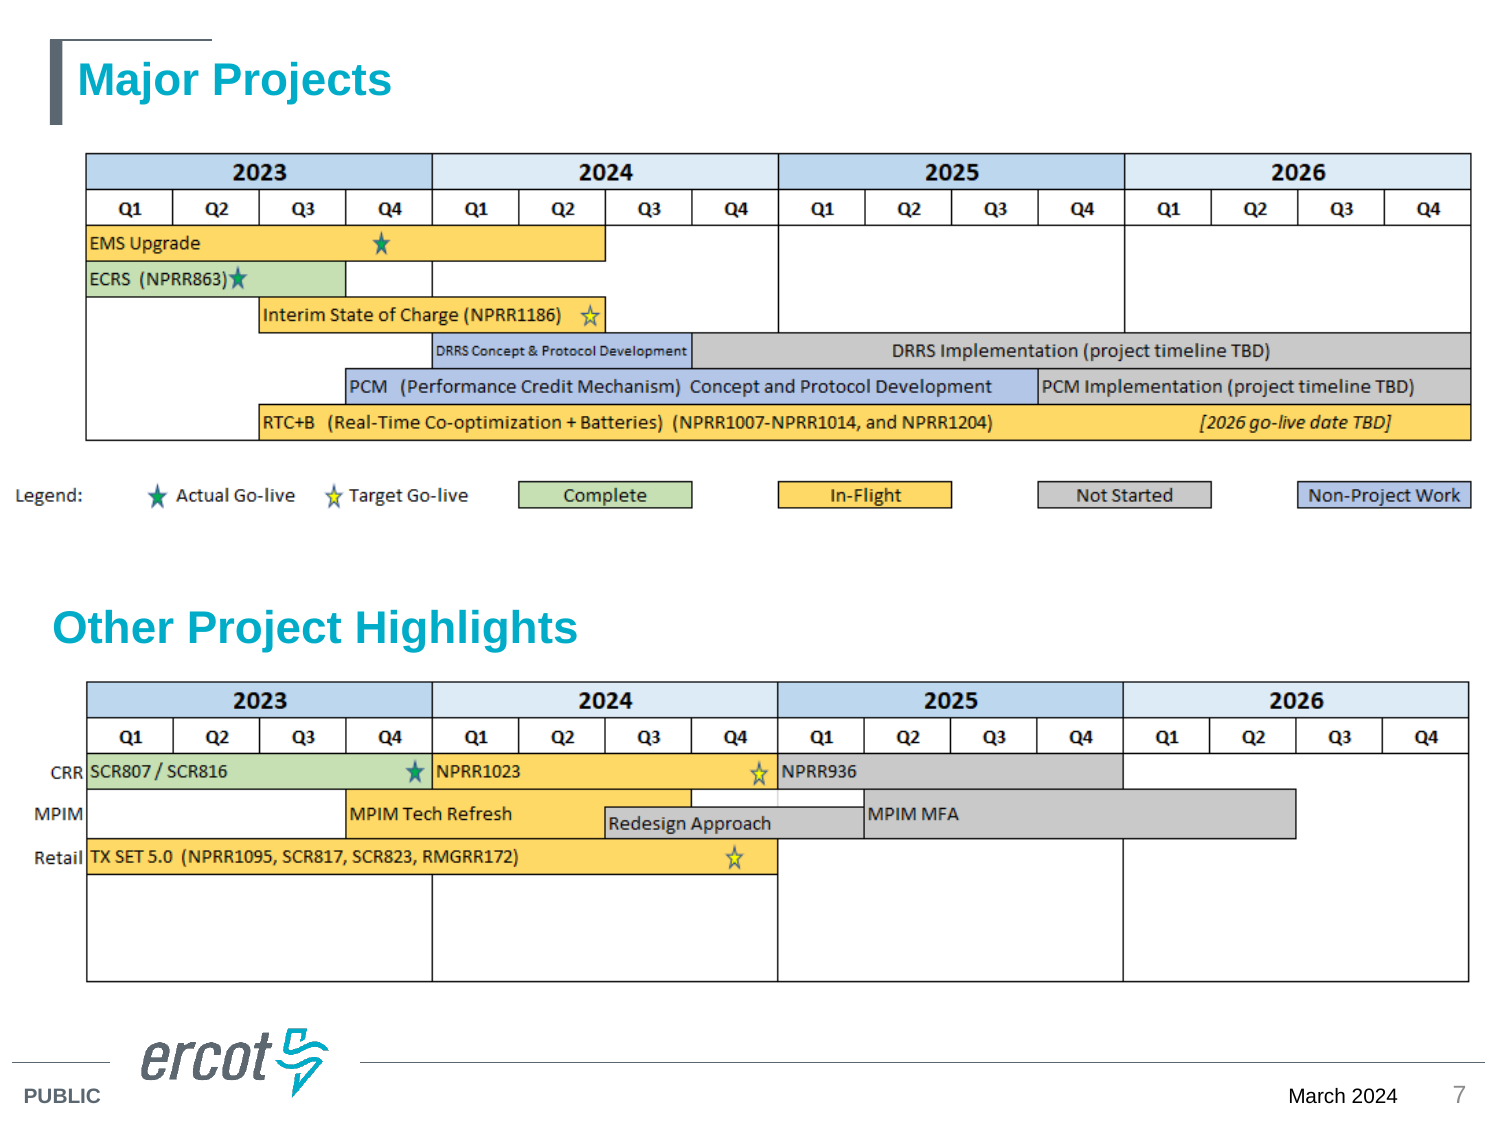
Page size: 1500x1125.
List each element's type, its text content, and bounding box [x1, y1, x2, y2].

picture [26, 676, 1476, 988]
slide_number 7 [1437, 1076, 1475, 1112]
text_box Other Project Highlights [37, 590, 763, 662]
picture [10, 149, 1480, 517]
title Major Projects [62, 42, 788, 114]
picture [137, 1024, 332, 1100]
